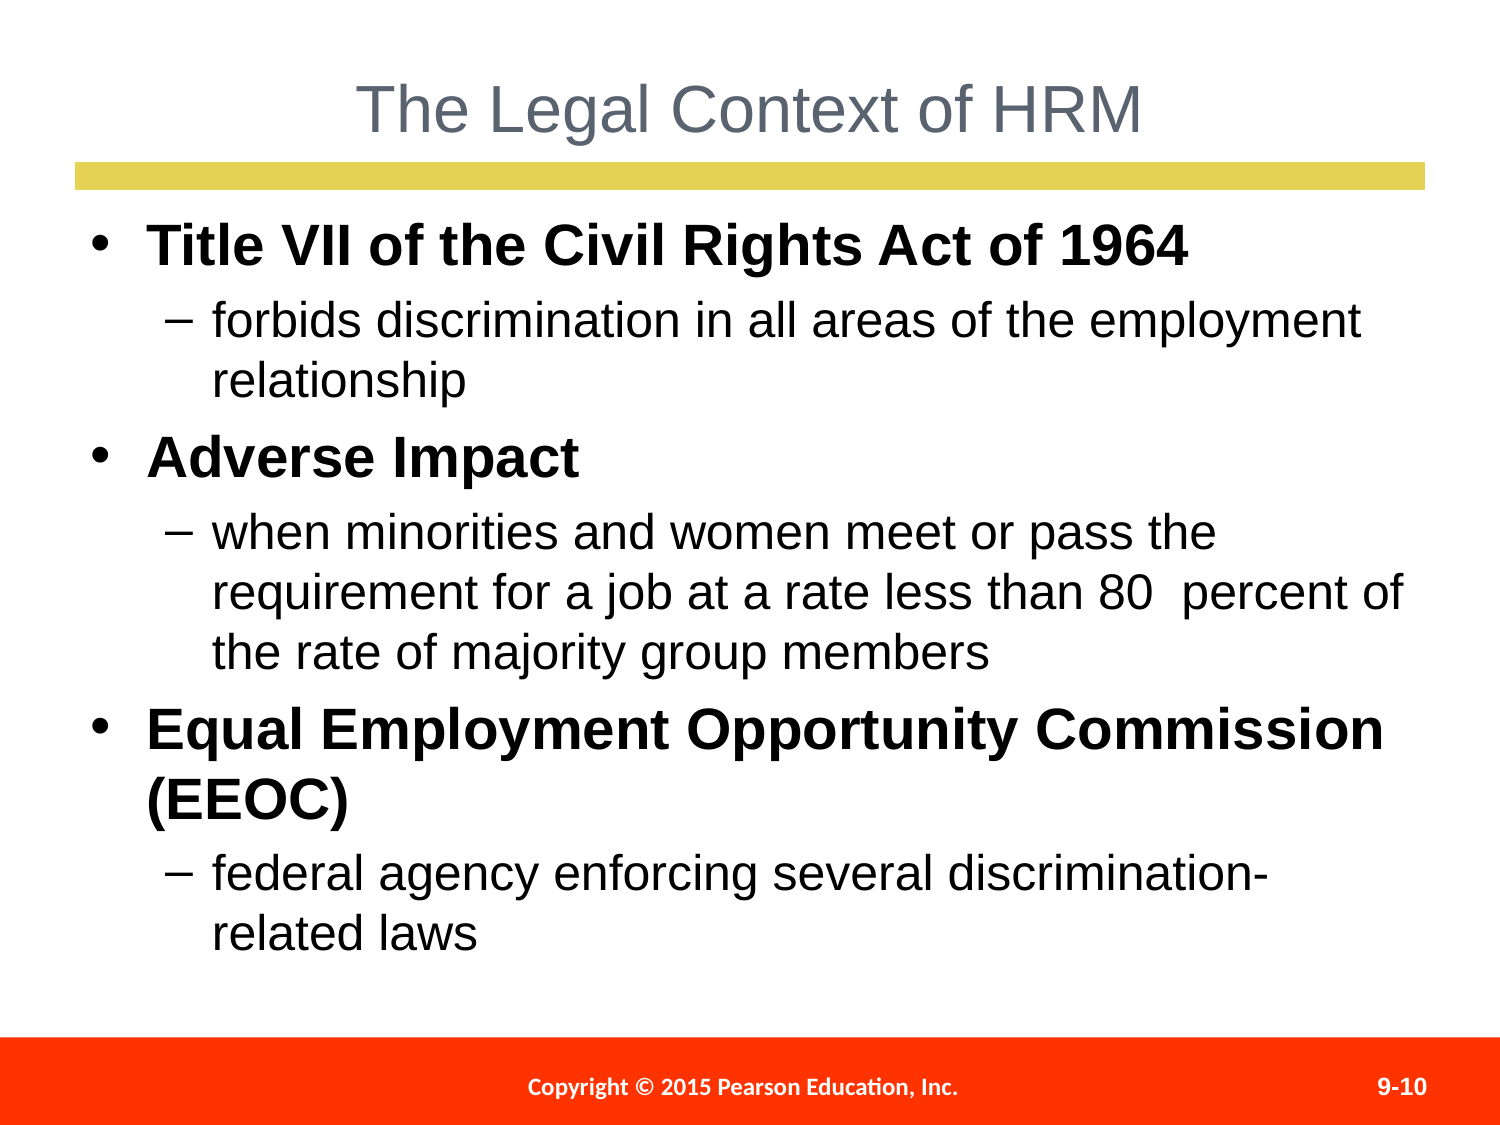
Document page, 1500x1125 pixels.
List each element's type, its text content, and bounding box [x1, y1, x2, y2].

list Title VII of the Civil Rights Act of 1964 forbids discrimination in all areas of the employment relationship Adverse Impact when minorities and women meet or pass the requirement for a job at a rate less than 80 percent of the rate of majority group members Equal Employment Opportunity Commission (EEOC) federal agency enforcing several discrimination-related laws [74, 199, 1426, 1006]
title The Legal Context of HRM [74, 12, 1426, 199]
